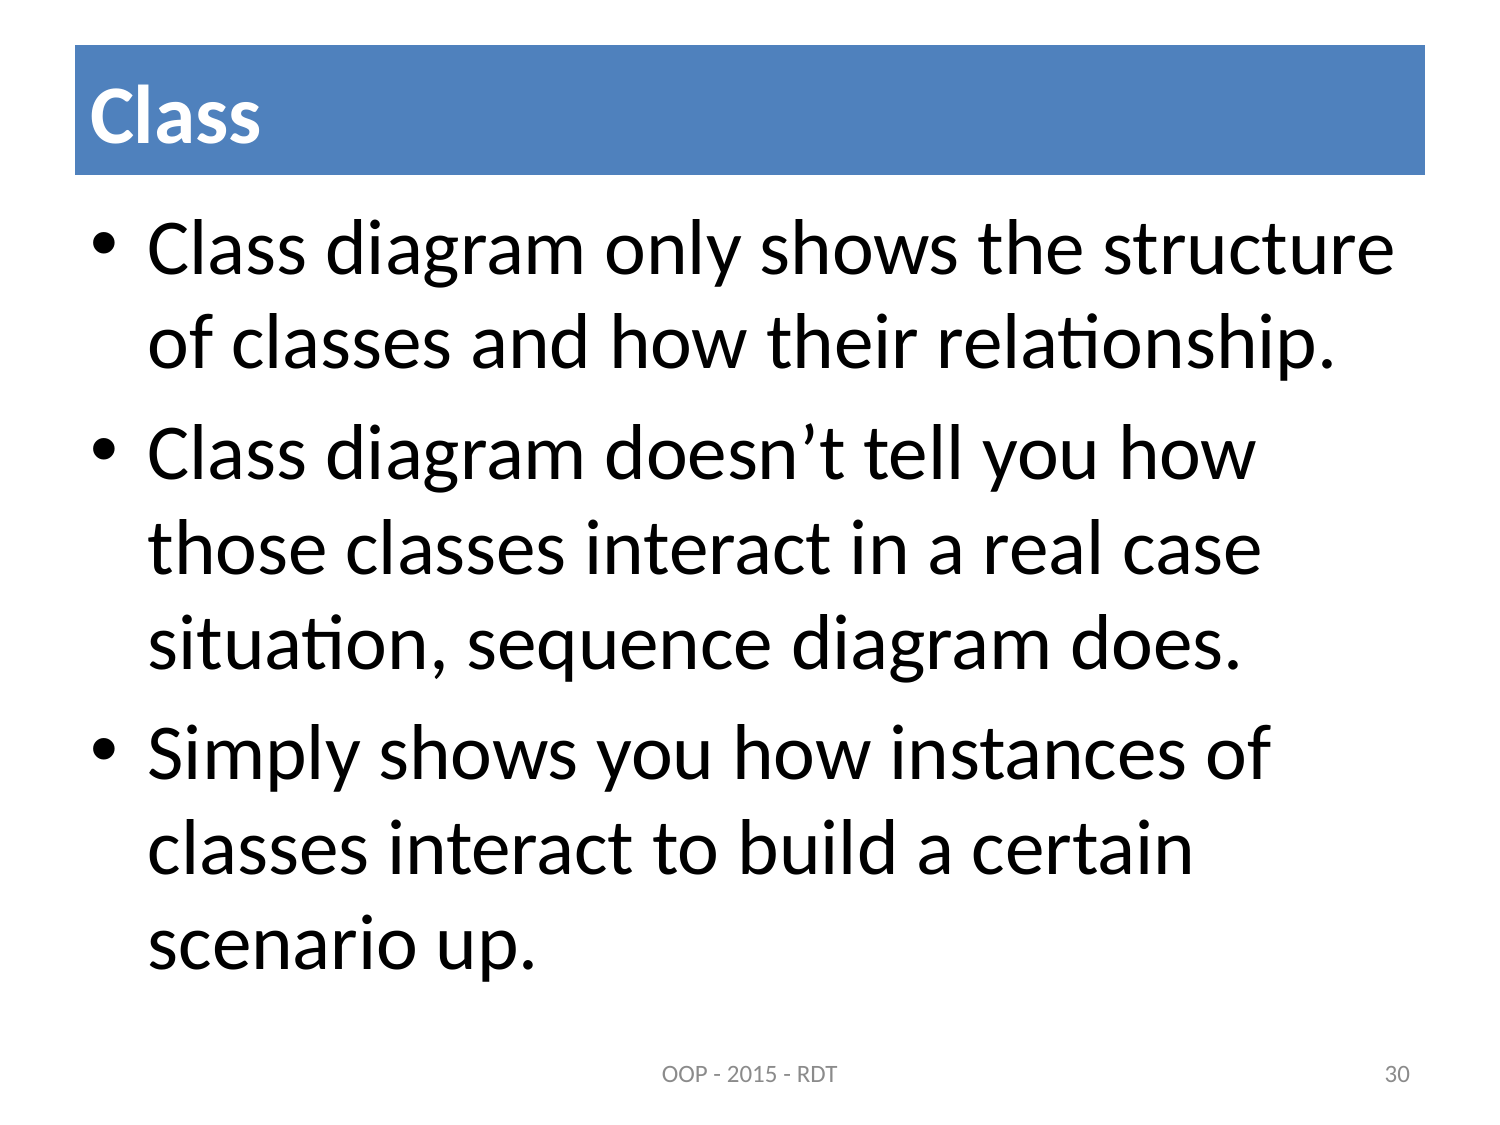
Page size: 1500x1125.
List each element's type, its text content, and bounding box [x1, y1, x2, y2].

footer OOP - 2015 - RDT [512, 1042, 988, 1103]
slide_number 30 [1074, 1042, 1425, 1103]
list Class diagram only shows the structure of classes and how their relationship. Class diagram doesn’t tell you how those classes interact in a real case situation, sequence diagram does. Simply shows you how instances of classes interact to build a certain scenario up. [75, 187, 1425, 1005]
title Class [75, 45, 1425, 175]
